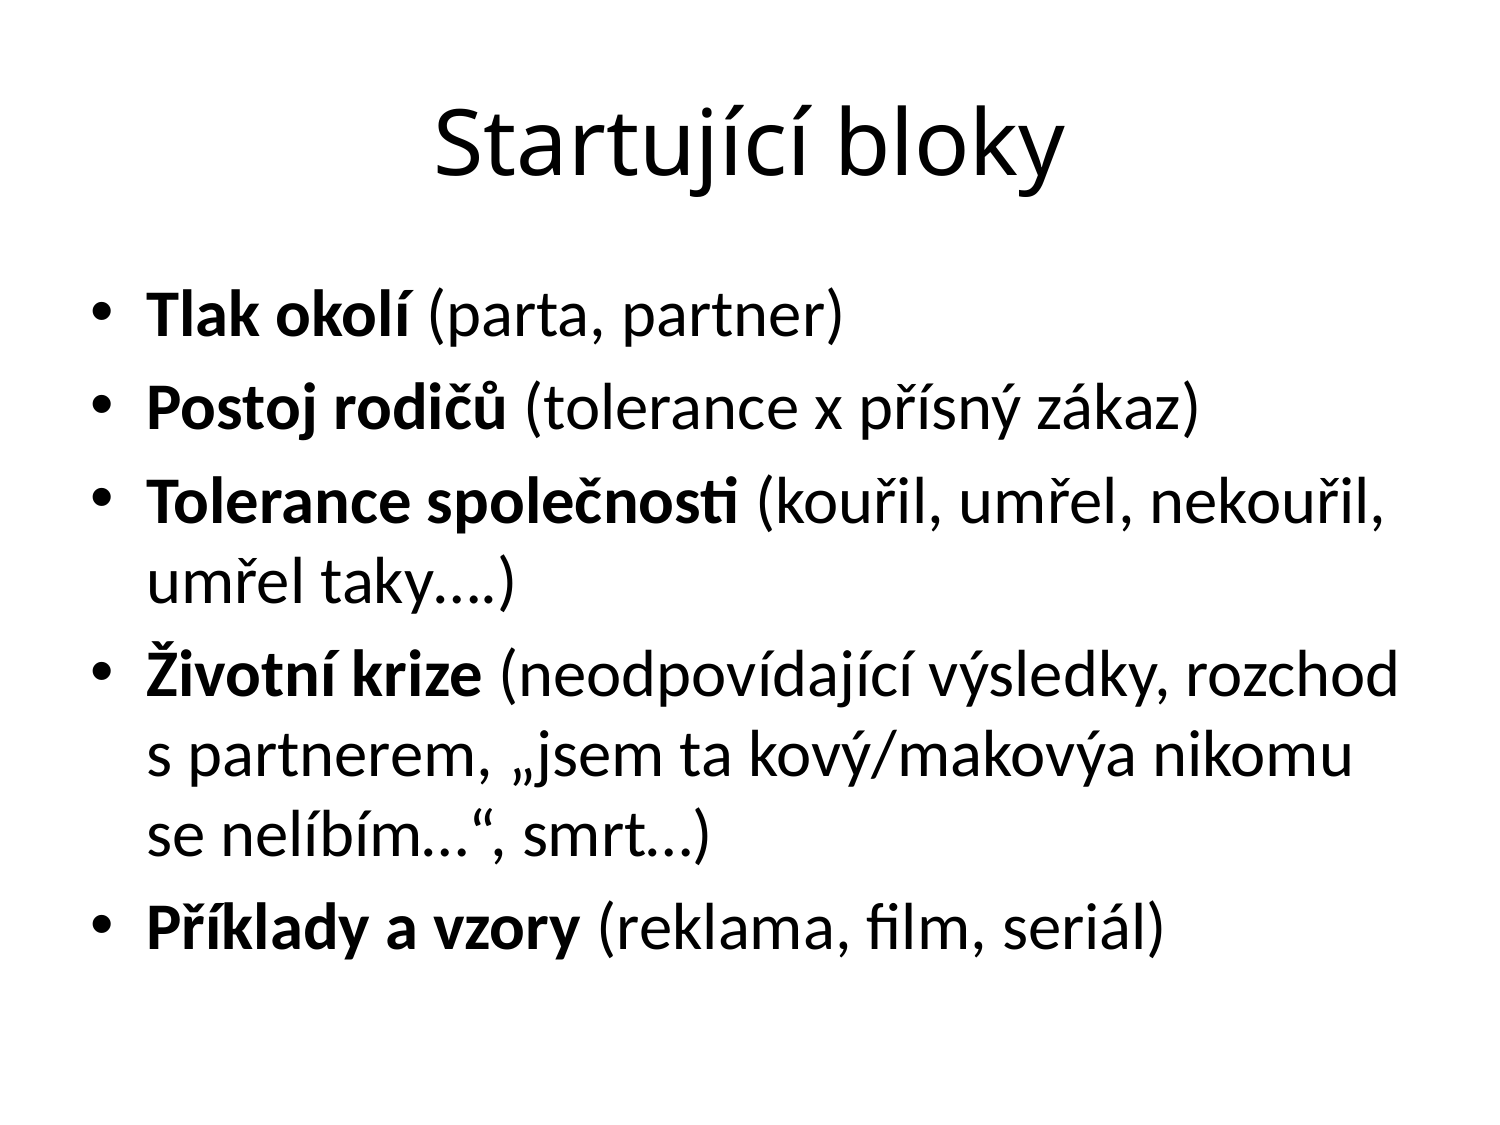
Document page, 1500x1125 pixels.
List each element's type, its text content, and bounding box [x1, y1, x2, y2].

title Startující bloky [75, 45, 1425, 233]
list Tlak okolí (parta, partner) Postoj rodičů (tolerance x přísný zákaz) Tolerance společnosti (kouřil, umřel, nekouřil, umřel taky….) Životní krize (neodpovídající výsledky, rozchod s partnerem, „jsem ta kový/makovýa nikomu se nelíbím…“, smrt…) Příklady a vzory (reklama, film, seriál) [75, 262, 1425, 1005]
